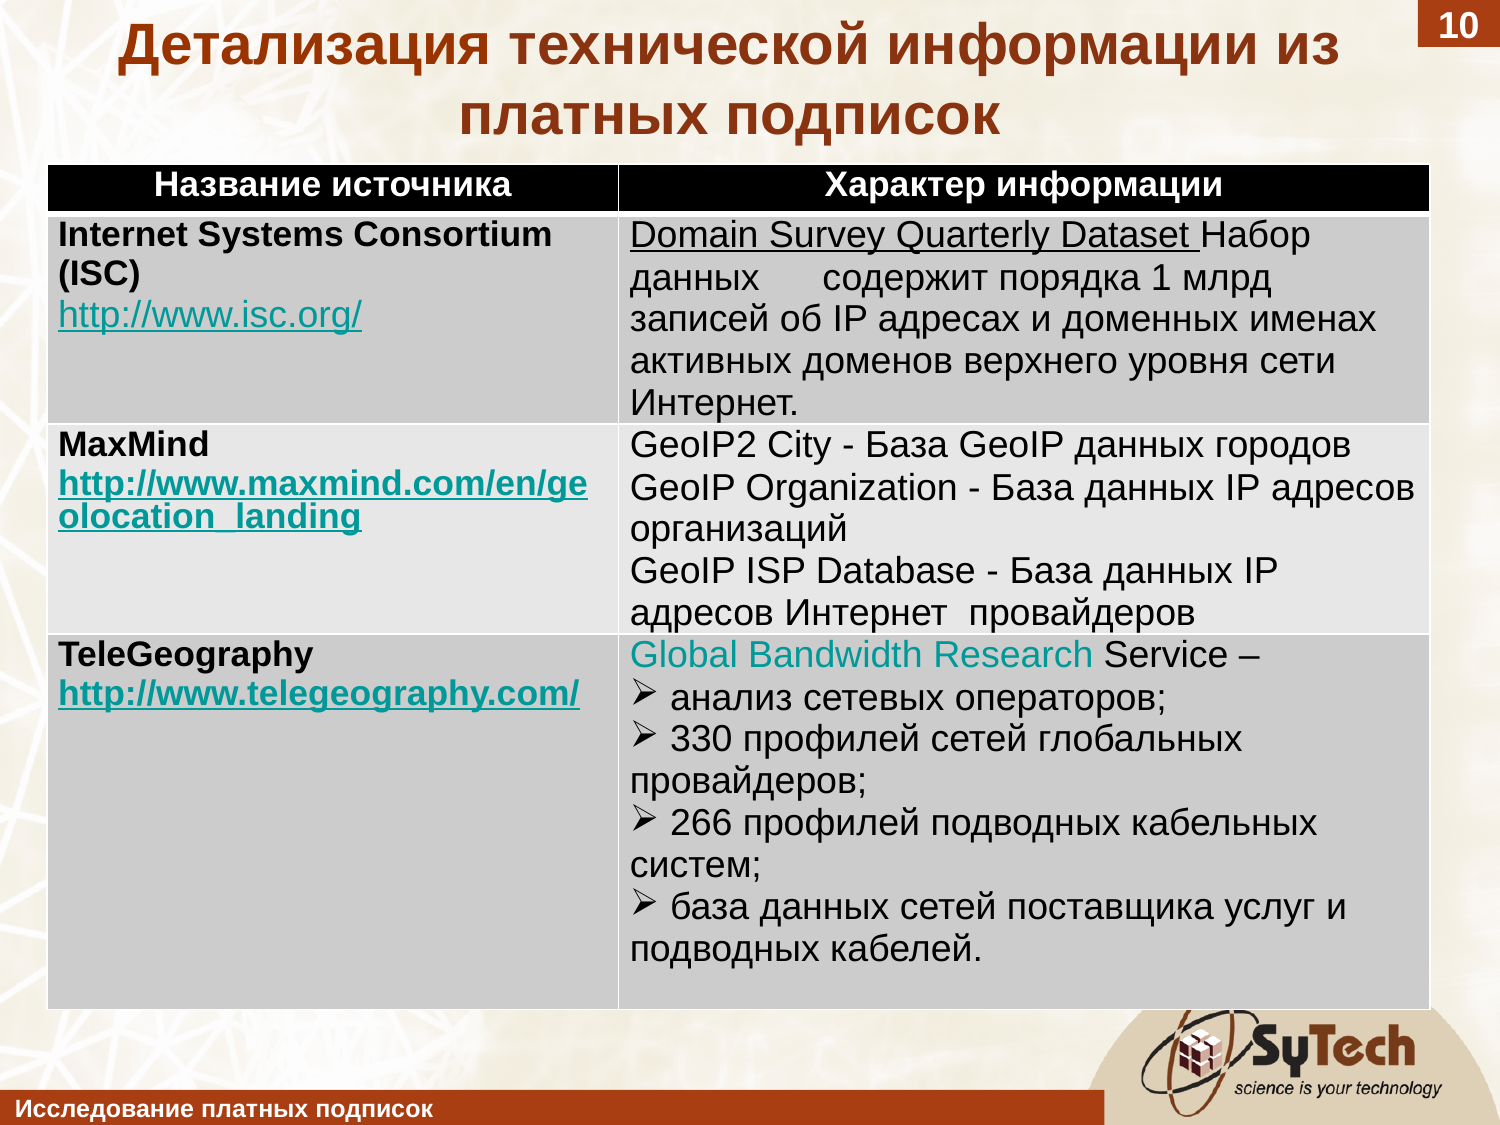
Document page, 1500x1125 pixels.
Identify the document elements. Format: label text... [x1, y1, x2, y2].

table_cell TeleGeography http://www.telegeography.com/ [48, 635, 618, 1009]
picture [0, 0, 1500, 93]
text_box 10 [1417, 0, 1500, 47]
table_cell Internet Systems Consortium (ISC) http://www.isc.org/ [48, 217, 618, 423]
text_box [70, 93, 1500, 218]
table_header Название источника [48, 165, 618, 211]
picture [0, 153, 1500, 1125]
table_cell Global Bandwidth Research Service – анализ сетевых операторов; 330 профилей сетей глобальных провайдеров; 266 профилей подводных кабельных систем; база данных сетей поставщика услуг и подводных кабелей. [619, 635, 1429, 1009]
table_cell MaxMind http://www.maxmind.com/en/geolocation_landing [48, 425, 618, 633]
table_cell GeoIP2 City - База GeoIP данных городов GeoIP Organization - База данных IP адресов организаций GeoIP ISP Database - База данных IP адресов Интернет провайдеров [619, 425, 1429, 633]
text_box Исследование платных подписок [0, 1089, 1105, 1125]
table_header Характер информации [619, 165, 1429, 211]
table_cell Domain Survey Quarterly Dataset Набор данных содержит порядка 1 млрд записей об IP адресах и доменных именах активных доменов верхнего уровня сети Интернет. [619, 217, 1429, 423]
text_box Детализация технической информации из платных подписок [0, 70, 1460, 153]
